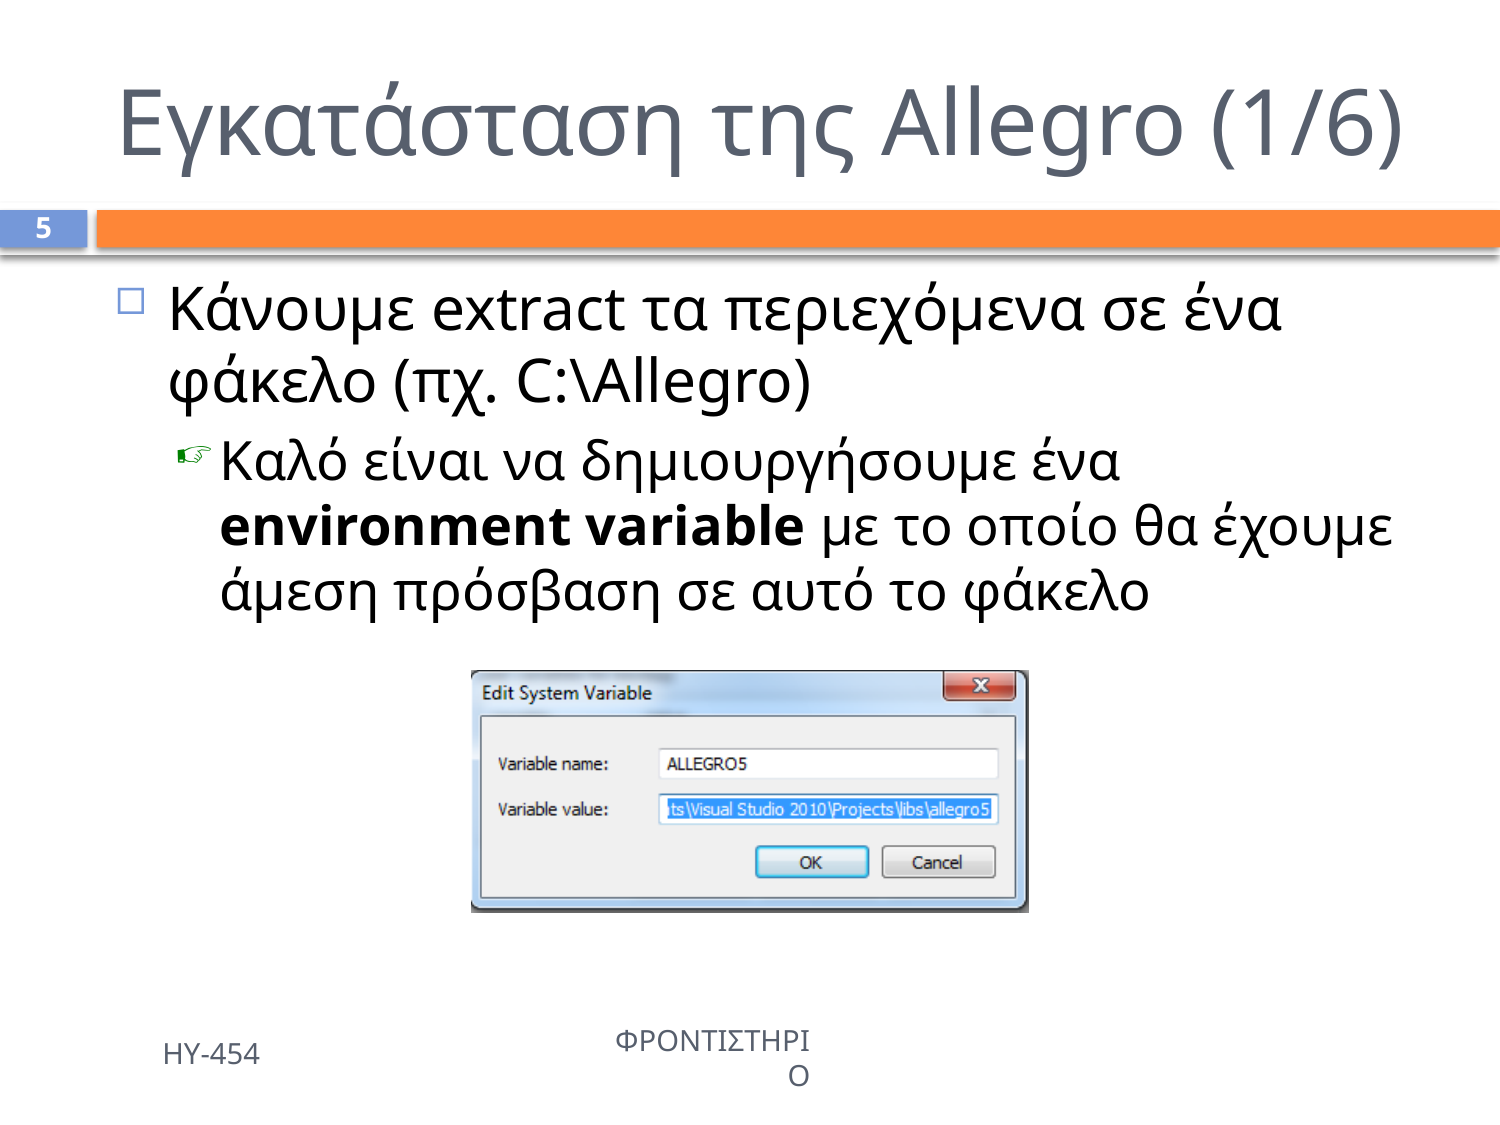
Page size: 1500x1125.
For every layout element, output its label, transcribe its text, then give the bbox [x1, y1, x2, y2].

list Κάνουμε extract τα περιεχόμενα σε ένα φάκελο (πχ. C:\Allegro) Καλό είναι να δημιουργήσουμε ένα environment variable με το οποίο θα έχουμε άμεση πρόσβαση σε αυτό το φάκελο [99, 262, 1438, 1000]
slide_number 5 [0, 208, 88, 249]
footer ΗΥ-454 [99, 1024, 275, 1085]
picture [470, 669, 1030, 913]
title Εγκατάσταση της Allegro (1/6) [100, 37, 1438, 200]
